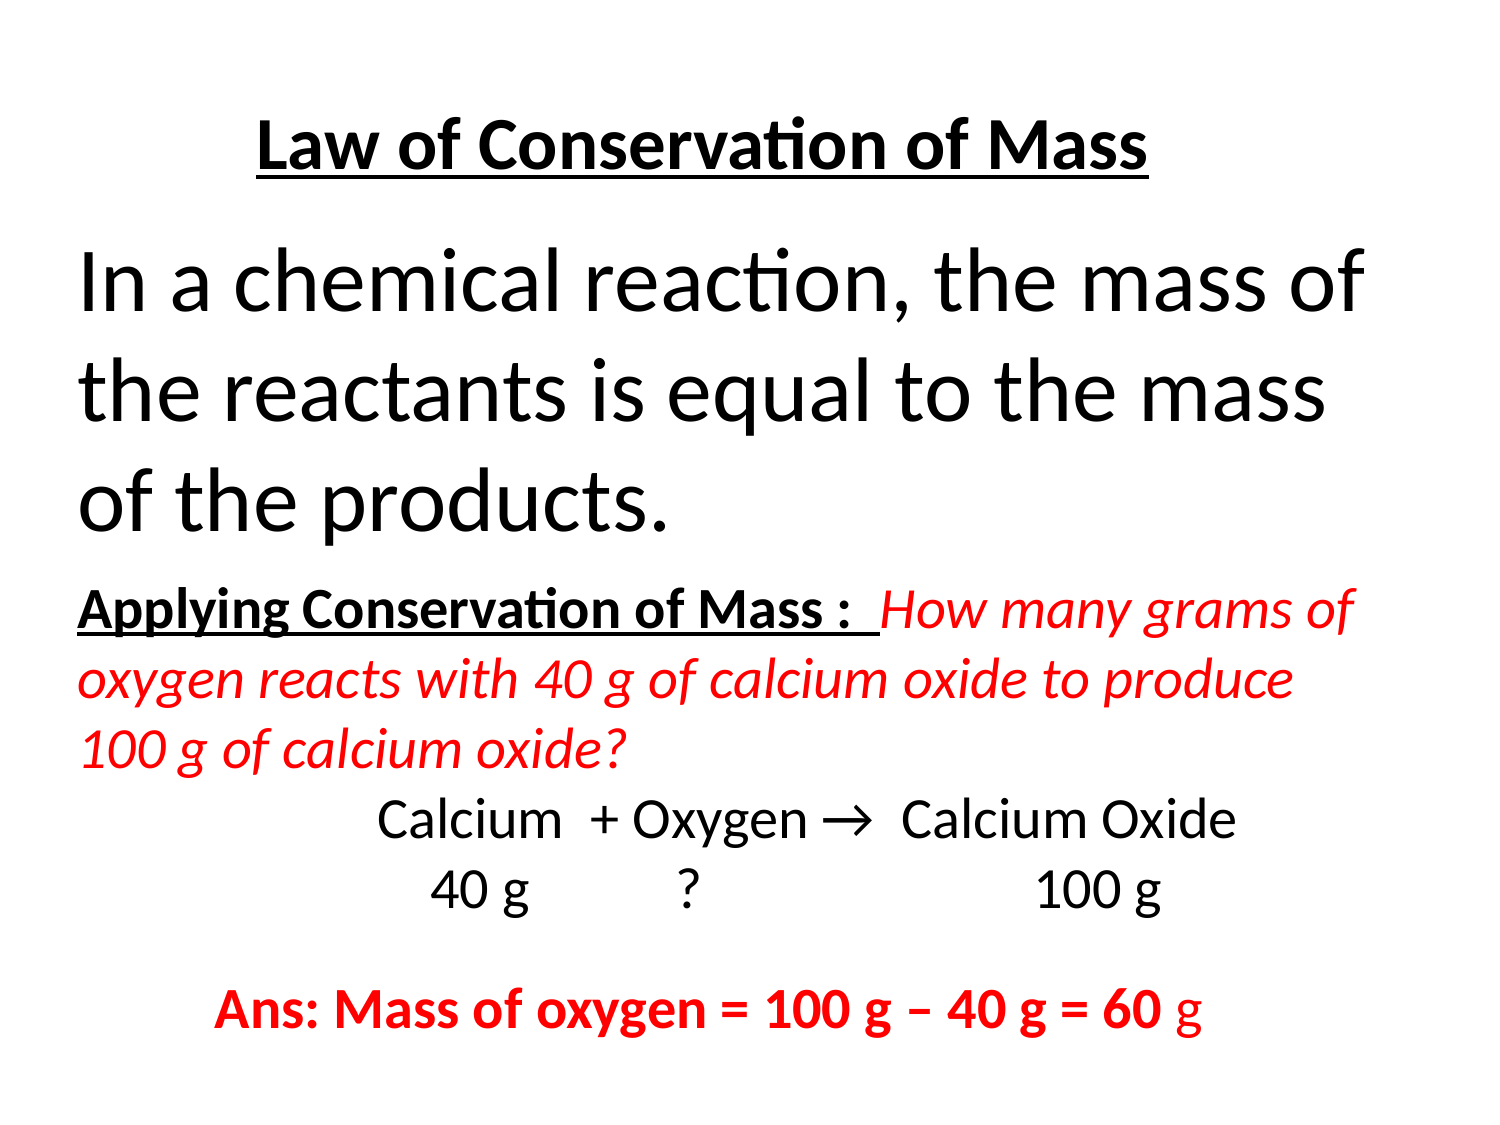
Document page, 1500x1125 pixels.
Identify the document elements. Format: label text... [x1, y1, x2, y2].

text_box In a chemical reaction, the mass of the reactants is equal to the mass of the products. [62, 212, 1388, 562]
text_box Applying Conservation of Mass : How many grams of oxygen reacts with 40 g of calcium oxide to produce 100 g of calcium oxide? Calcium + Oxygen → Calcium Oxide 40 g ? 100 g [62, 562, 1388, 1018]
text_box Ans: Mass of oxygen = 100 g – 40 g = 60 g [200, 962, 1225, 1048]
text_box Law of Conservation of Mass [37, 87, 1363, 283]
